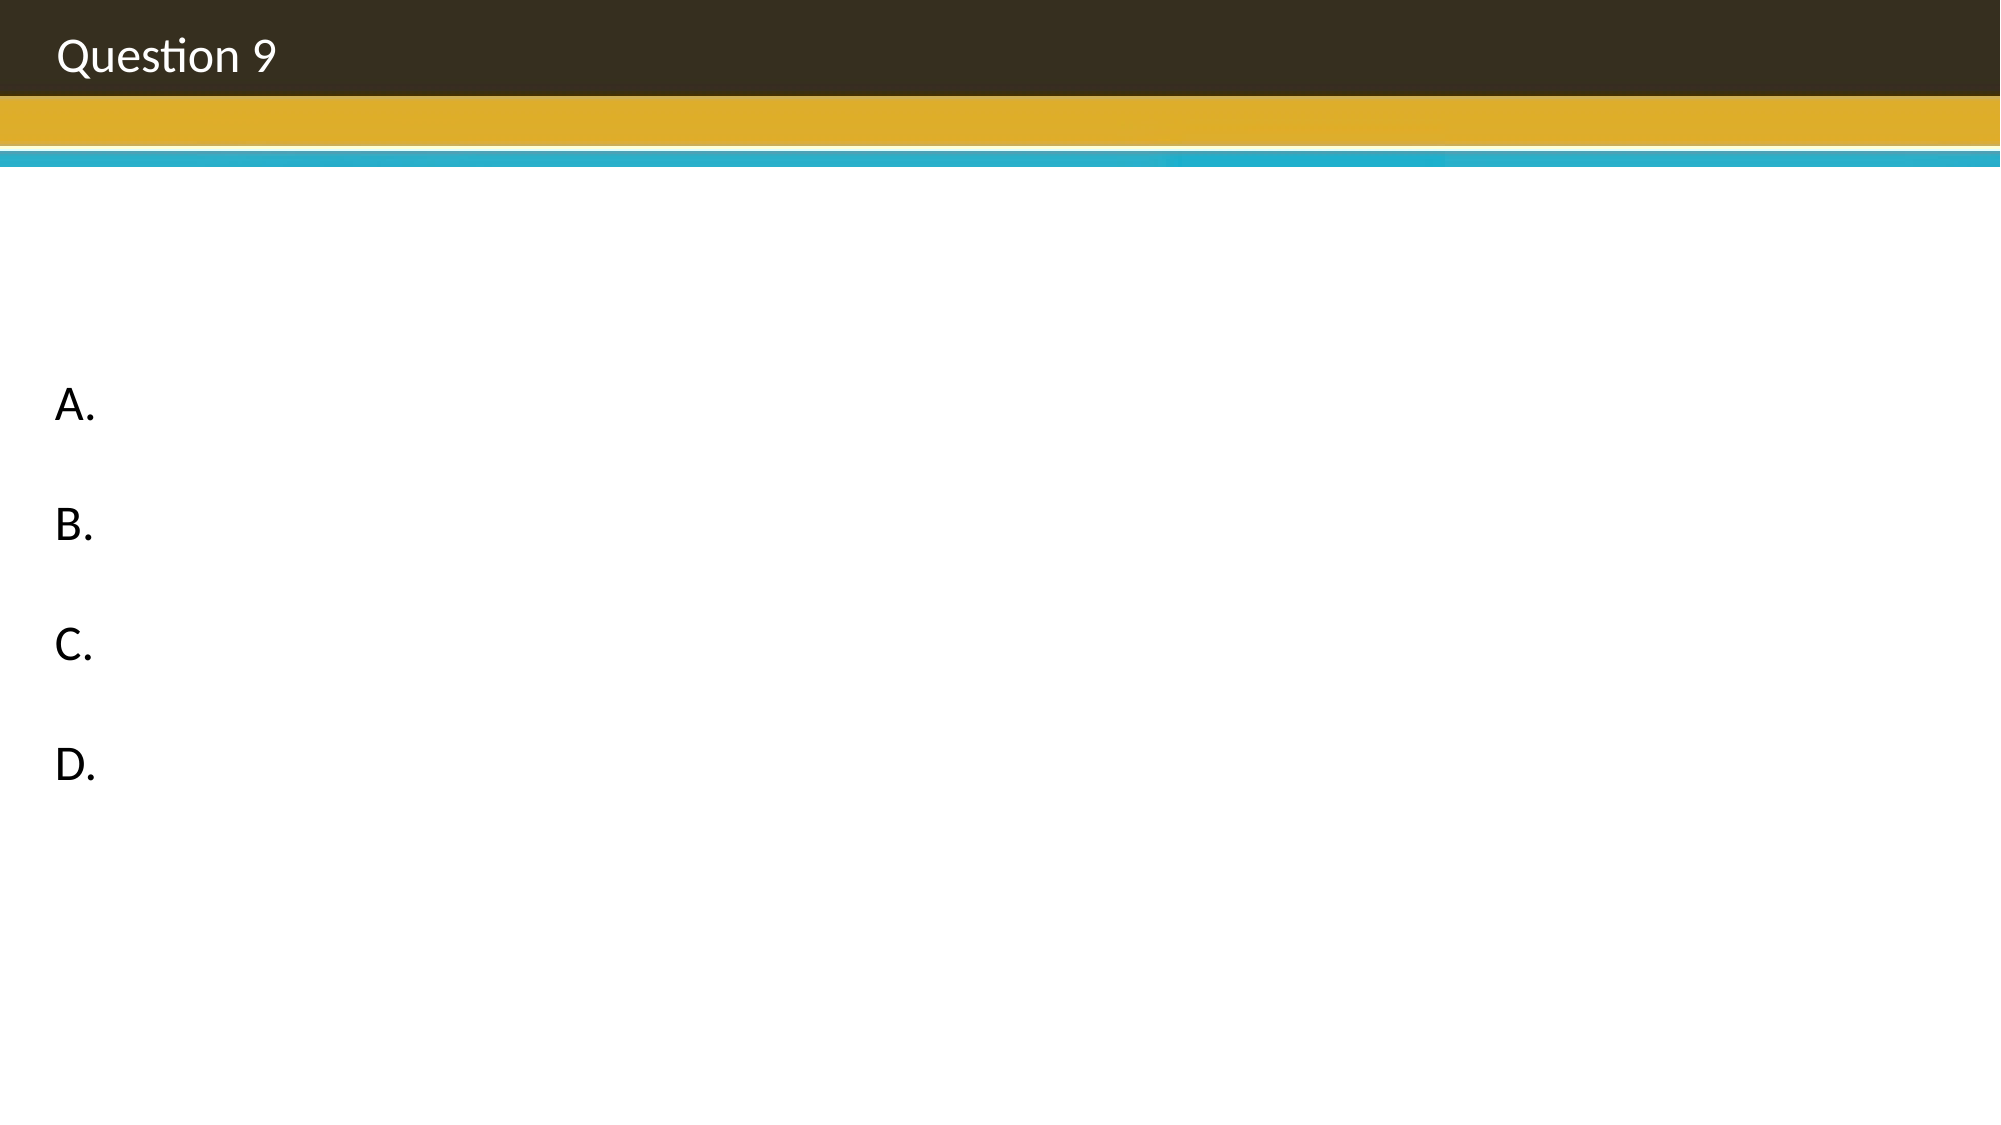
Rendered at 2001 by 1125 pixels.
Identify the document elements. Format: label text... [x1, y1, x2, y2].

text_box Question 9 [41, 14, 293, 90]
picture [0, 0, 2000, 167]
